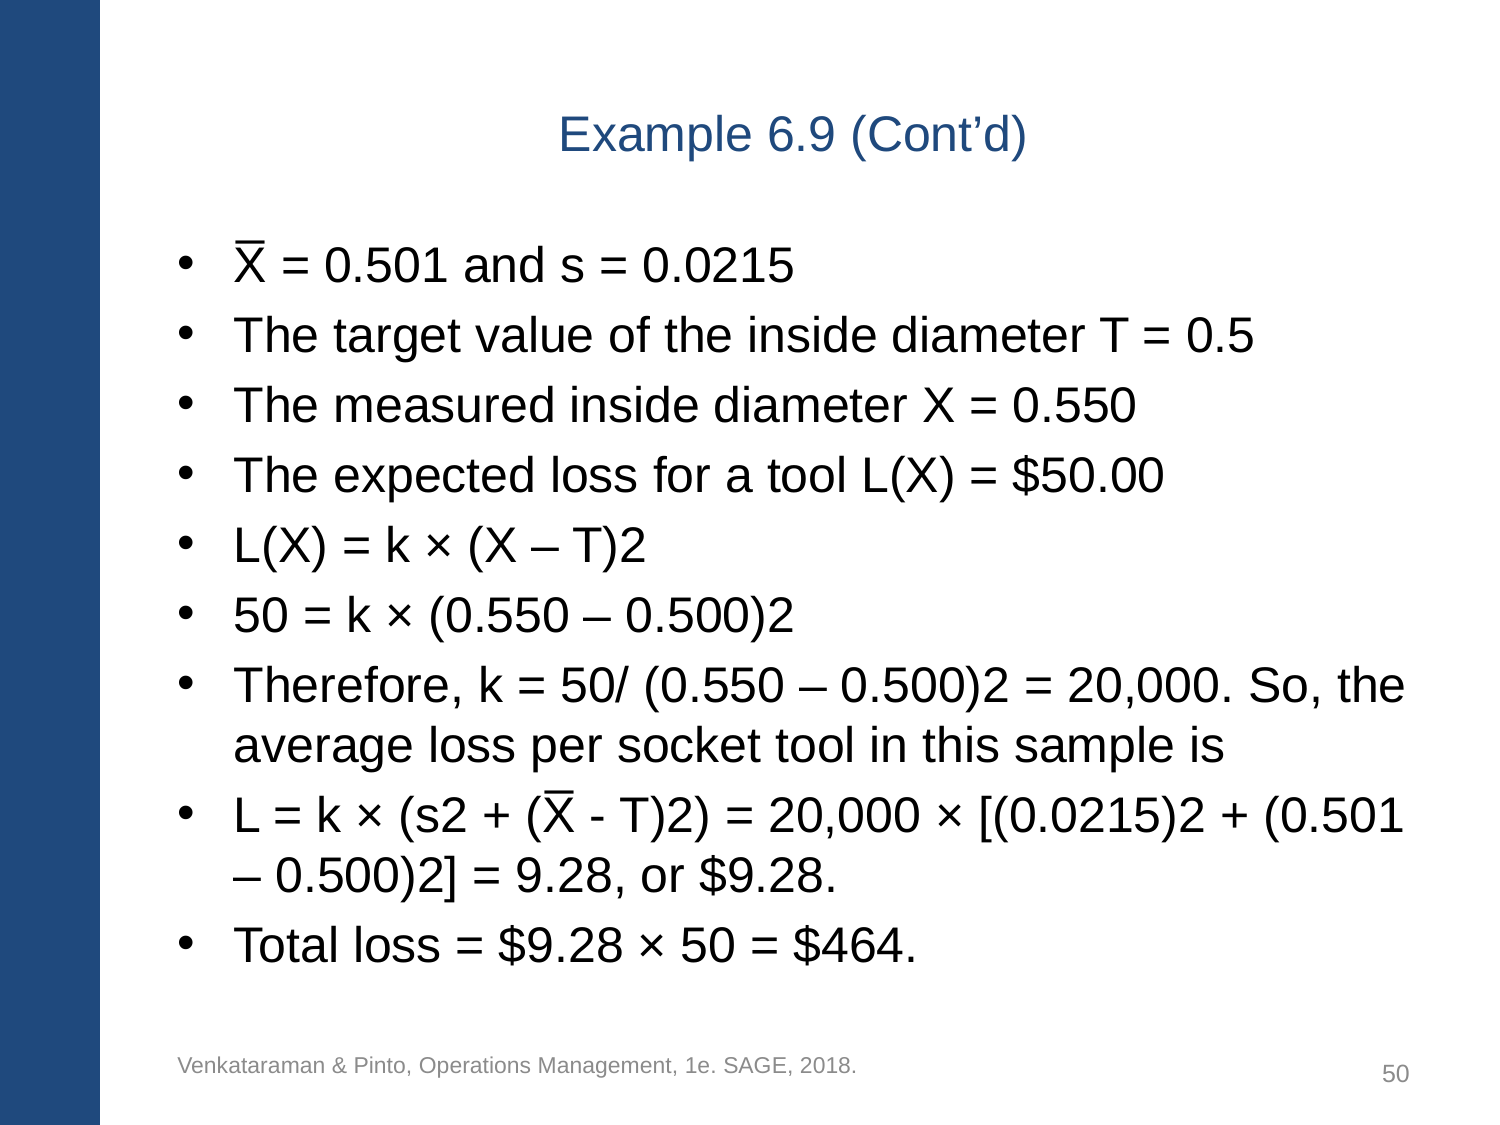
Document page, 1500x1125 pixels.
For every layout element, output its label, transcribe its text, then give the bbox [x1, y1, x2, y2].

footer Venkataraman & Pinto, Operations Management, 1e. SAGE, 2018. [162, 1042, 1313, 1103]
list X̅ = 0.501 and s = 0.0215 The target value of the inside diameter T = 0.5 The measured inside diameter X = 0.550 The expected loss for a tool L(X) = $50.00 L(X) = k × (X – T)2 50 = k × (0.550 – 0.500)2 Therefore, k = 50/ (0.550 – 0.500)2 = 20,000. So, the average loss per socket tool in this sample is L = k × (s2 + (X̅ - T)2) = 20,000 × [(0.0215)2 + (0.501 – 0.500)2] = 9.28, or $9.28. Total loss = $9.28 × 50 = $464. [162, 224, 1425, 1013]
slide_number 50 [1350, 1042, 1425, 1103]
title Example 6.9 (Cont’d) [162, 37, 1425, 224]
